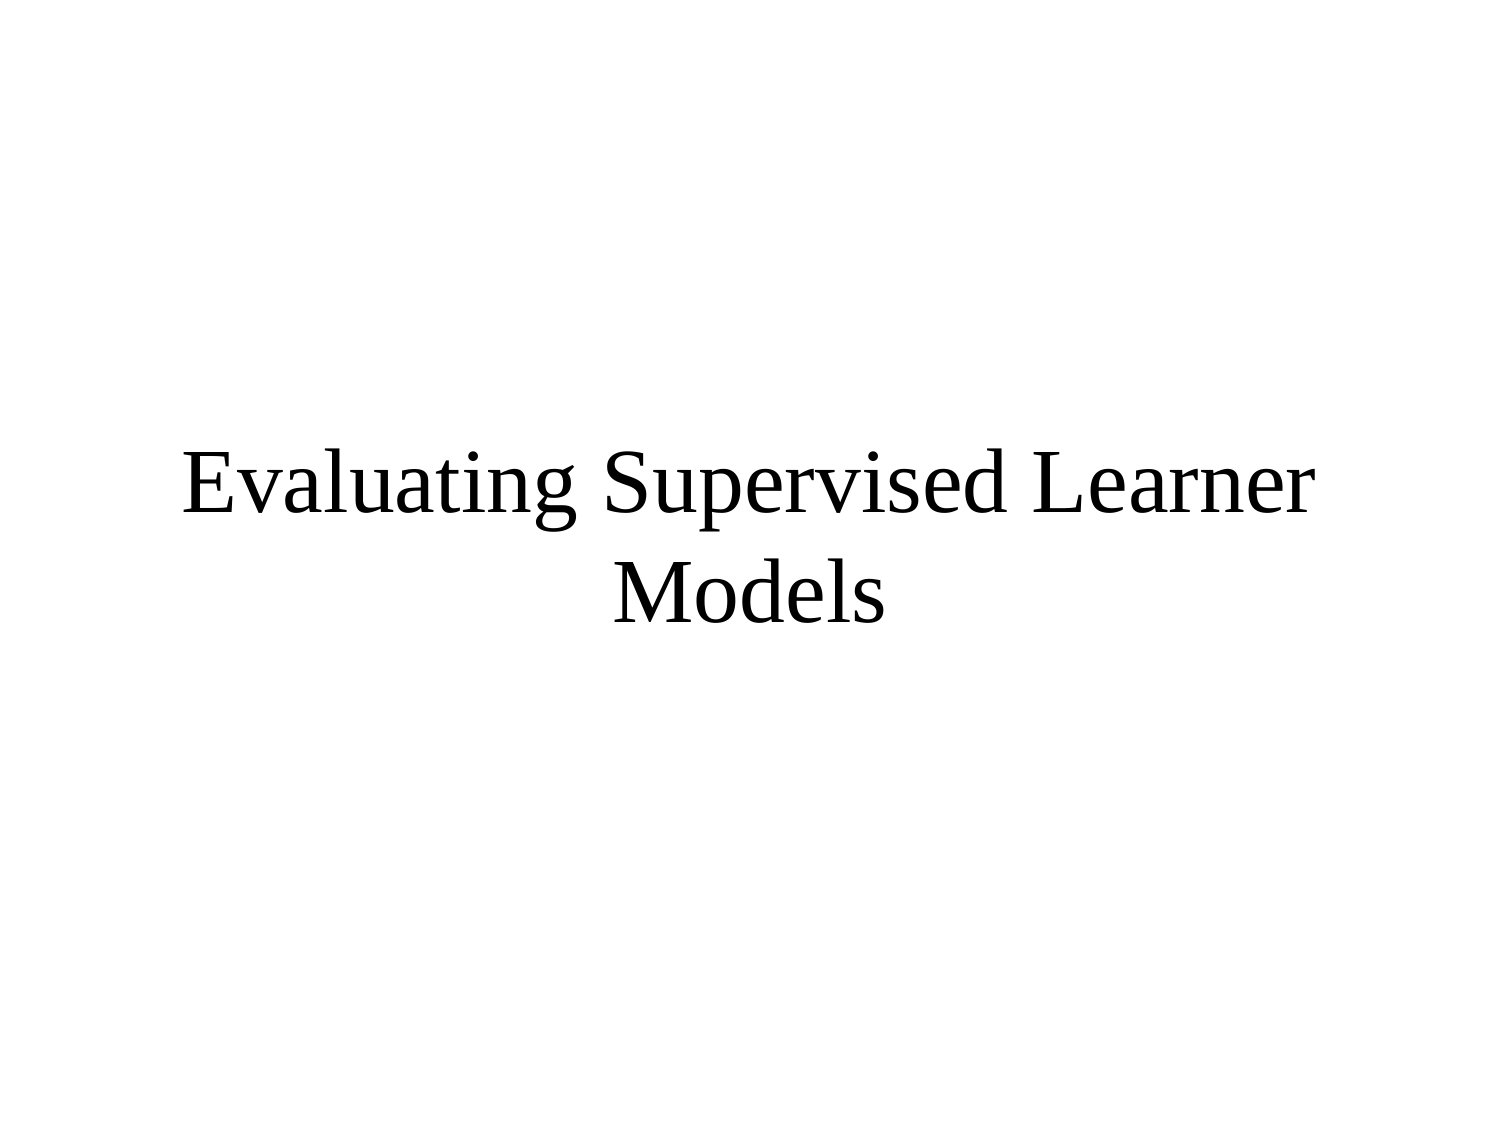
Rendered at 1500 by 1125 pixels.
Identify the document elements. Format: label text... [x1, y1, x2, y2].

title Evaluating Supervised Learner Models [112, 437, 1388, 625]
